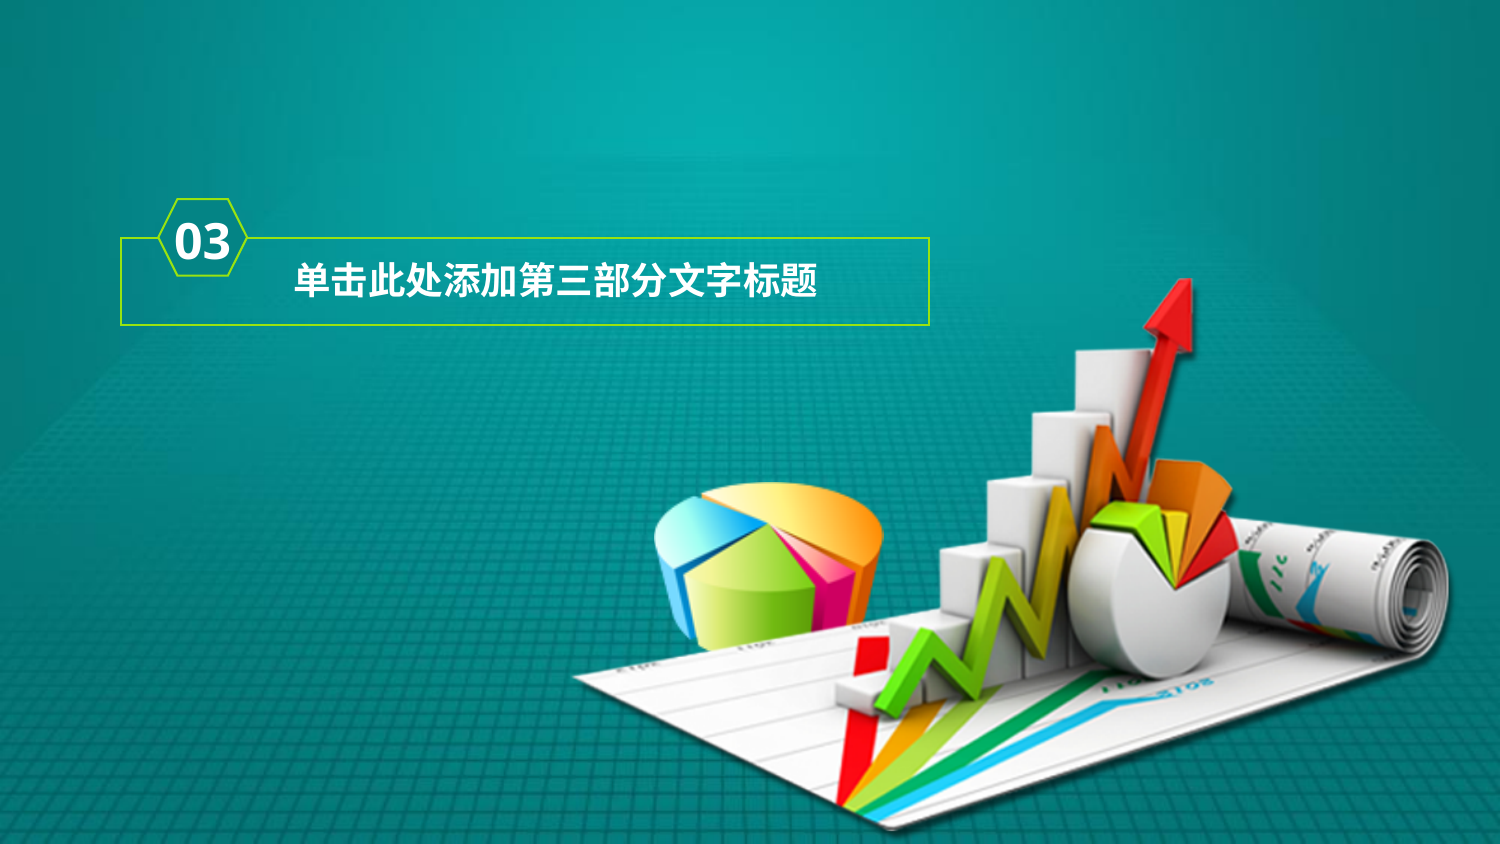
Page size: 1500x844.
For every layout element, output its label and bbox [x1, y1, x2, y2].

picture [0, 0, 1500, 844]
text_box [158, 199, 248, 279]
